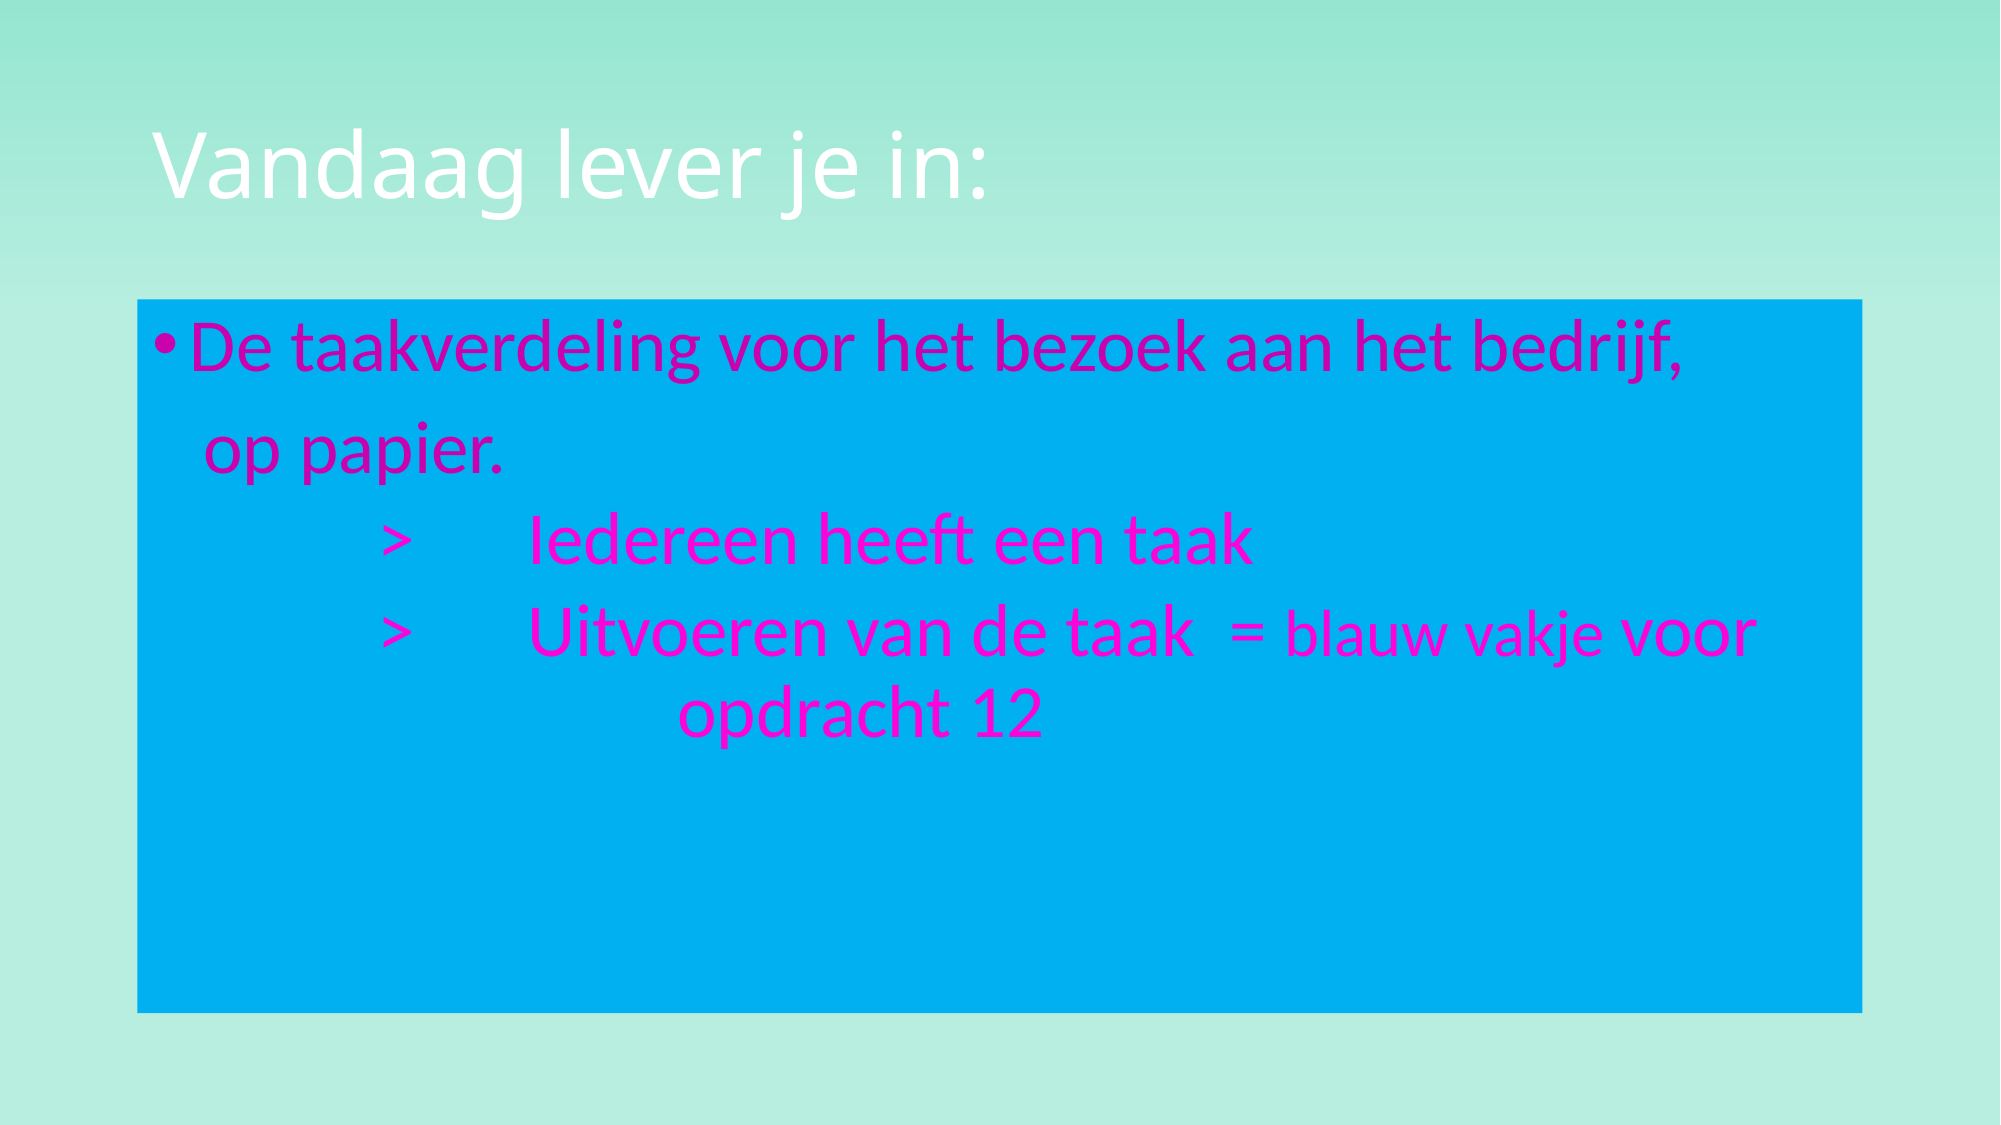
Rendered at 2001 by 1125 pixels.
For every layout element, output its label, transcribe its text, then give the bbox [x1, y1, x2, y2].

title Vandaag lever je in: [137, 59, 1863, 278]
list De taakverdeling voor het bezoek aan het bedrijf, op papier. > Iedereen heeft een taak > Uitvoeren van de taak = blauw vakje voor opdracht 12 [137, 299, 1863, 1014]
